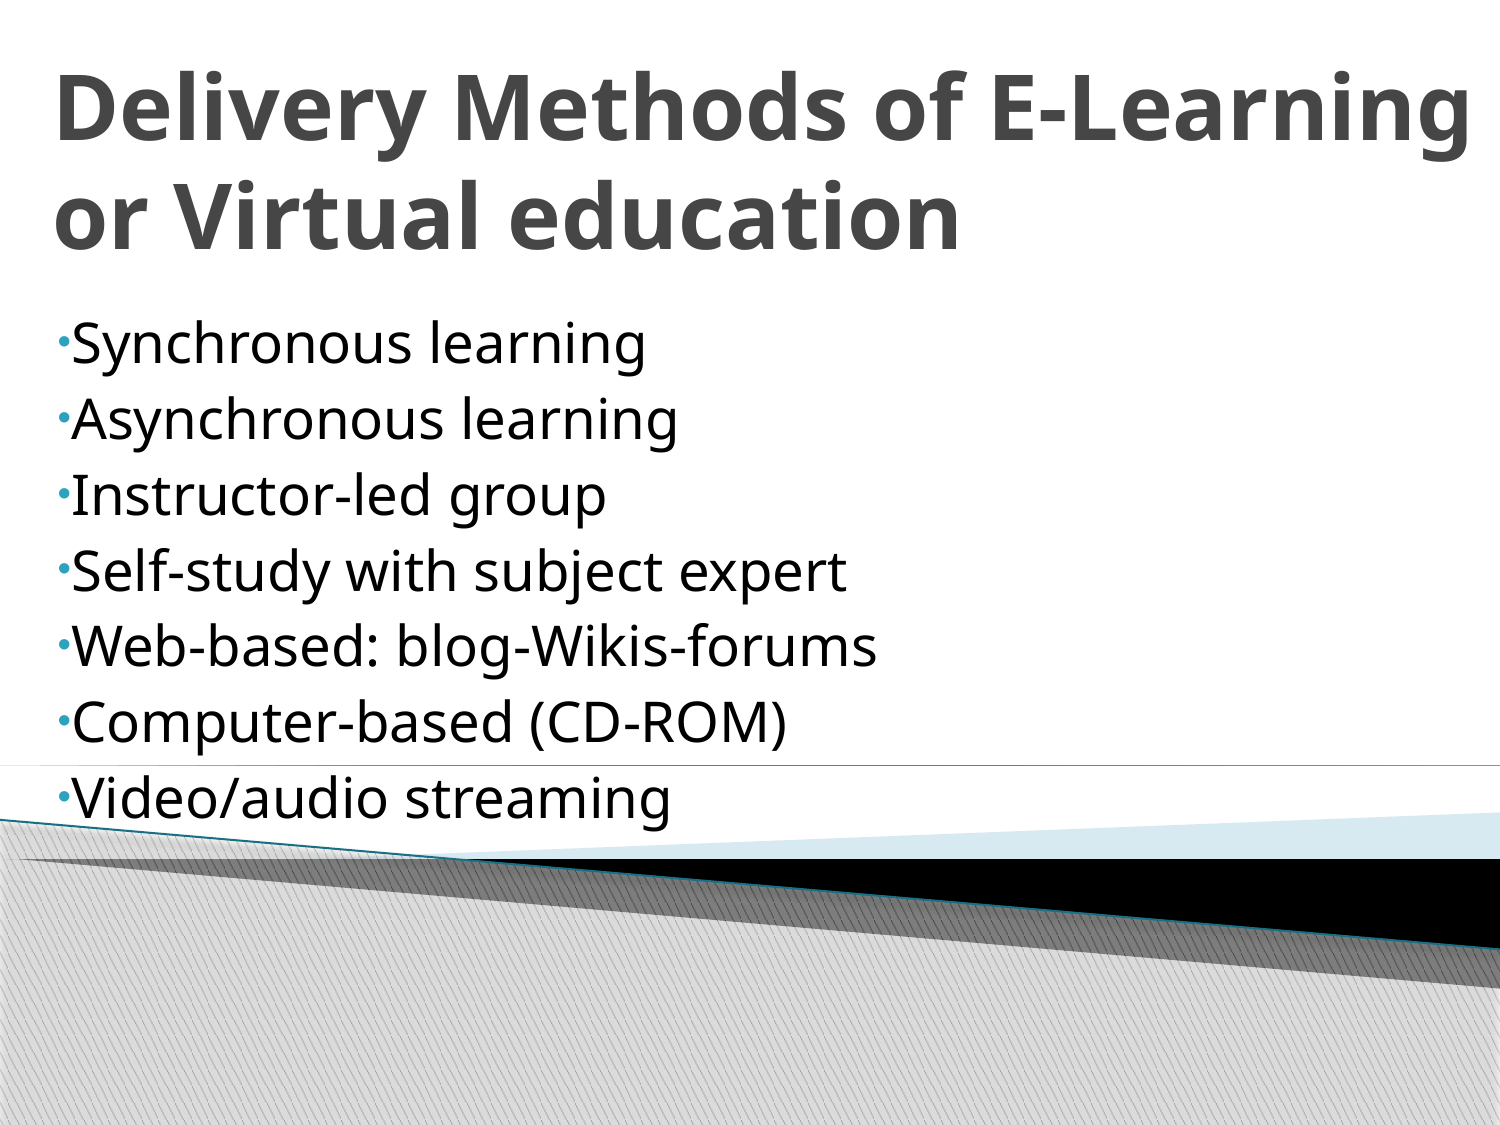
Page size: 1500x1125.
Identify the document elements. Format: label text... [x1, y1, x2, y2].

title Delivery Methods of E-Learning or Virtual education [37, 37, 1500, 275]
subtitle Synchronous learning Asynchronous learning Instructor-led group Self-study with subject expert Web-based: blog-Wikis-forums Computer-based (CD-ROM) Video/audio streaming [50, 299, 1413, 838]
picture [5, 859, 1500, 989]
